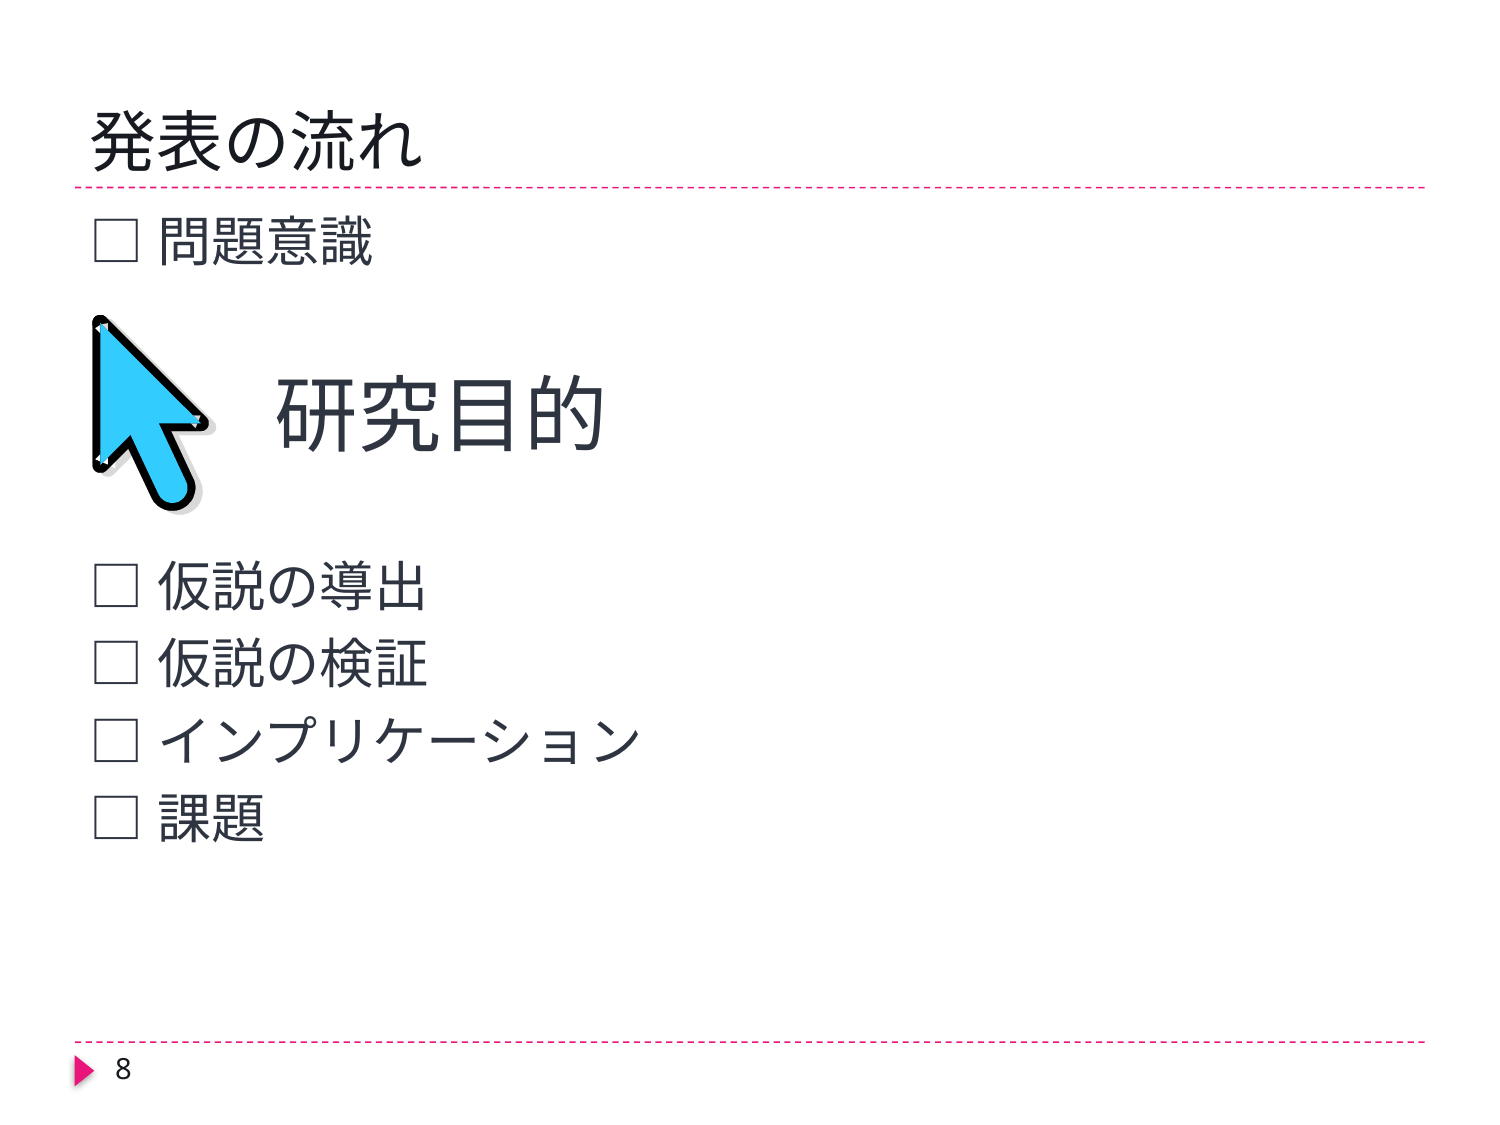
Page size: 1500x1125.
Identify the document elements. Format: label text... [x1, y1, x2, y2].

picture [91, 314, 217, 515]
list □問題意識 研究目的 □仮説の導出 □仮説の検証 □インプリケーション □課題 [75, 200, 1425, 1010]
slide_number 8 [100, 1042, 426, 1103]
title 発表の流れ [75, 24, 1425, 188]
